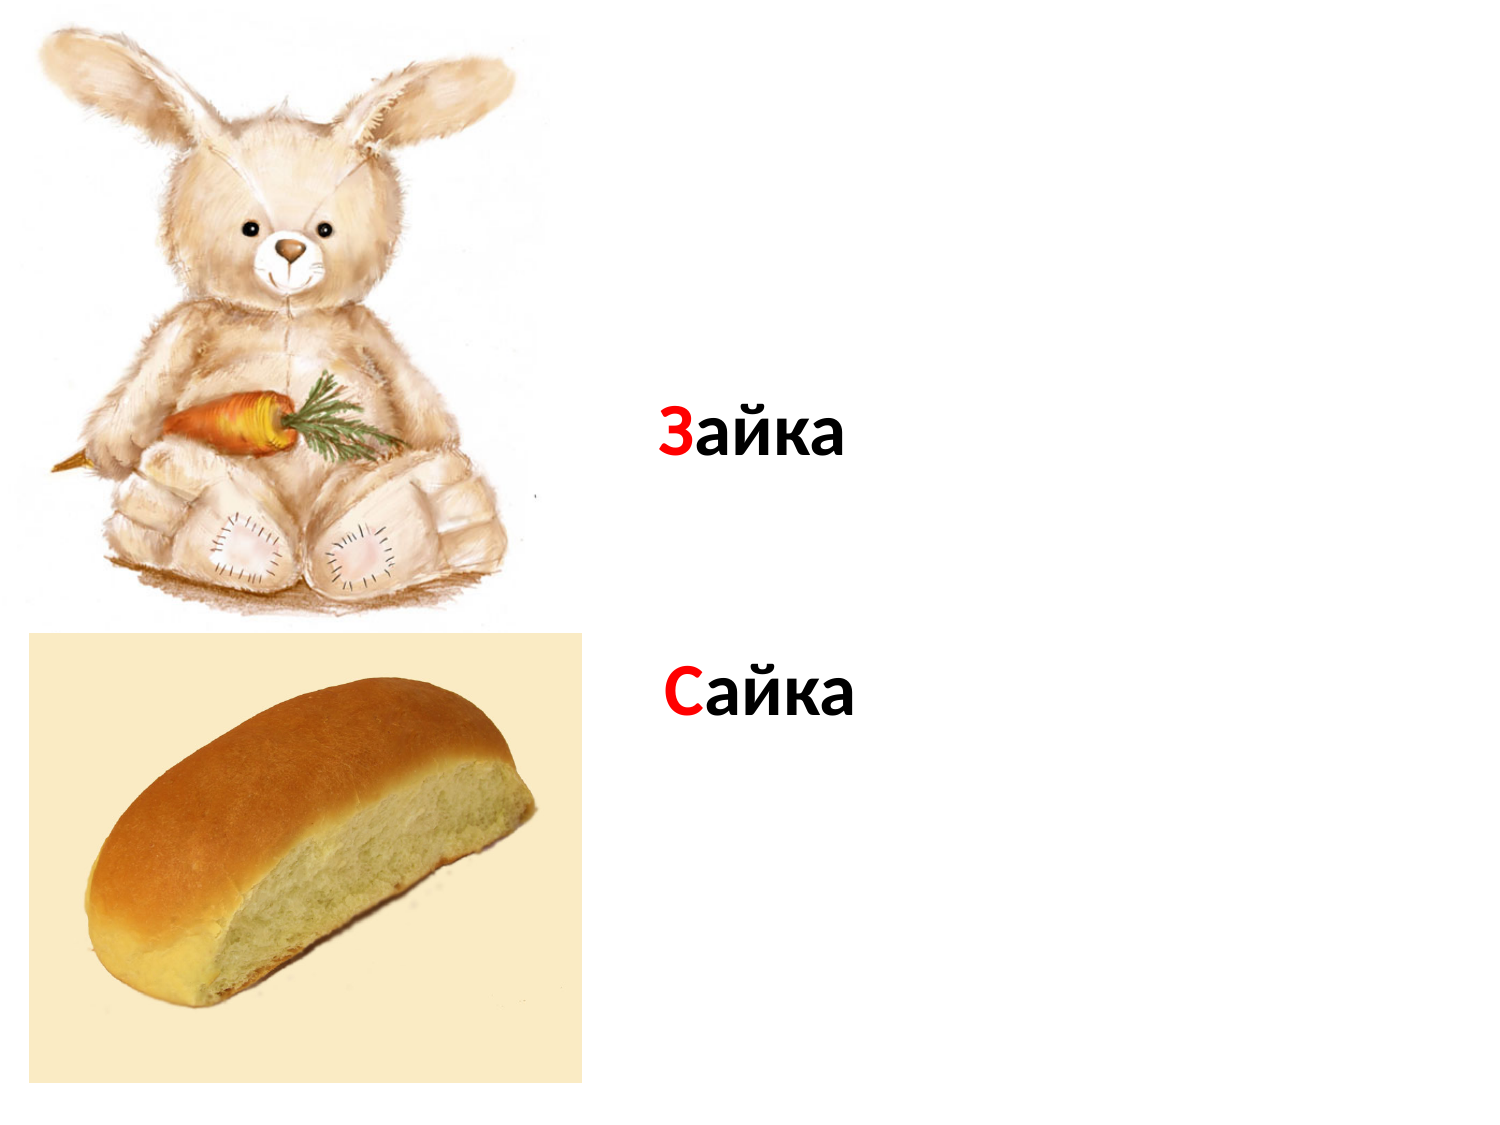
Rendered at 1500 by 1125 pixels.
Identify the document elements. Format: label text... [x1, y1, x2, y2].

text_box Сайка [650, 633, 872, 739]
picture [29, 633, 582, 1083]
text_box Зайка [643, 373, 904, 479]
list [0, 3, 550, 648]
